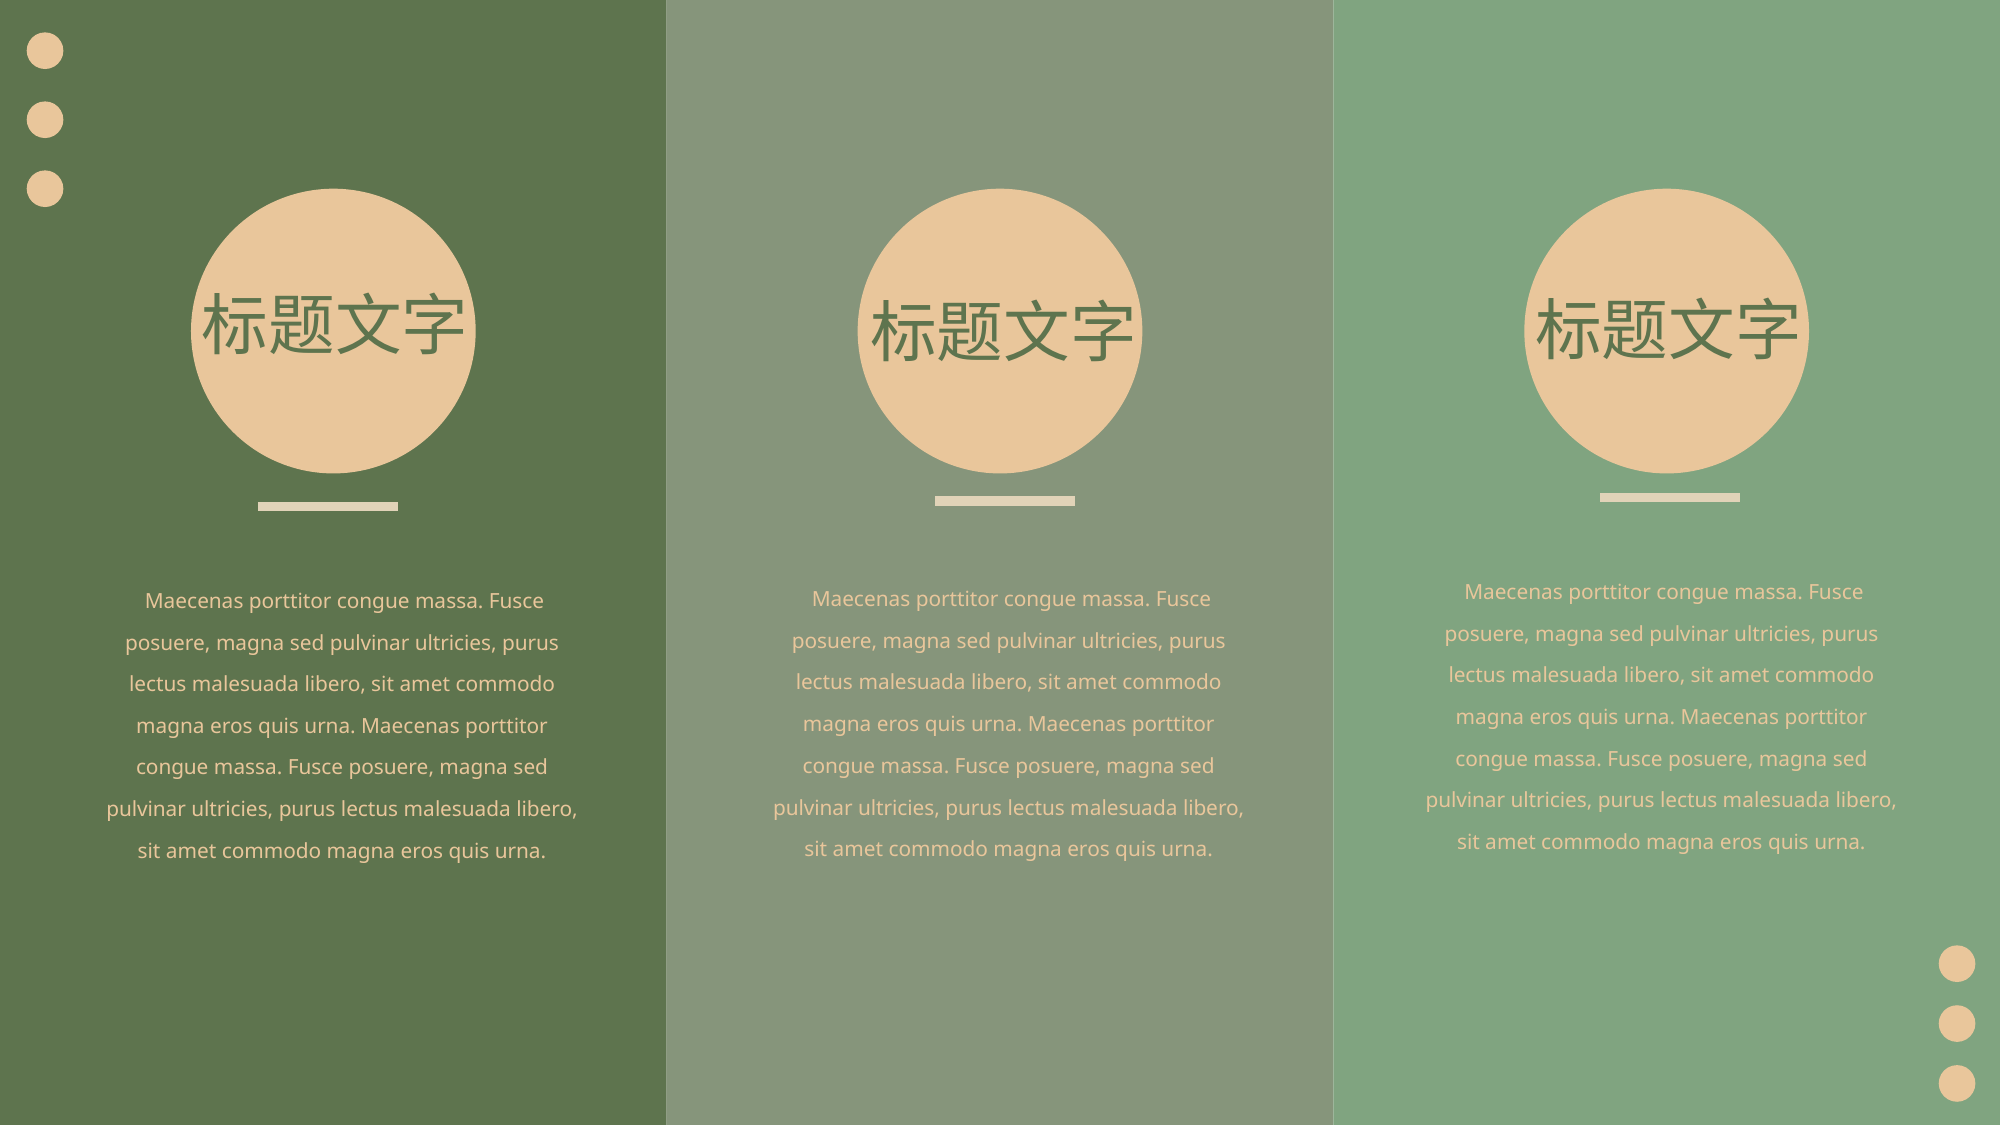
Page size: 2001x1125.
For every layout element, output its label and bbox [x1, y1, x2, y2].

text_box [1937, 1004, 1977, 1043]
text_box [25, 31, 65, 71]
text_box [0, 0, 666, 1125]
text_box [666, 0, 1332, 1125]
text_box [751, 188, 1267, 908]
text_box [1937, 1064, 1977, 1103]
text_box [84, 188, 600, 910]
text_box [25, 169, 65, 209]
text_box [25, 100, 65, 140]
text_box [1937, 944, 1977, 984]
text_box [1332, 0, 2000, 1125]
text_box [1403, 188, 1919, 901]
